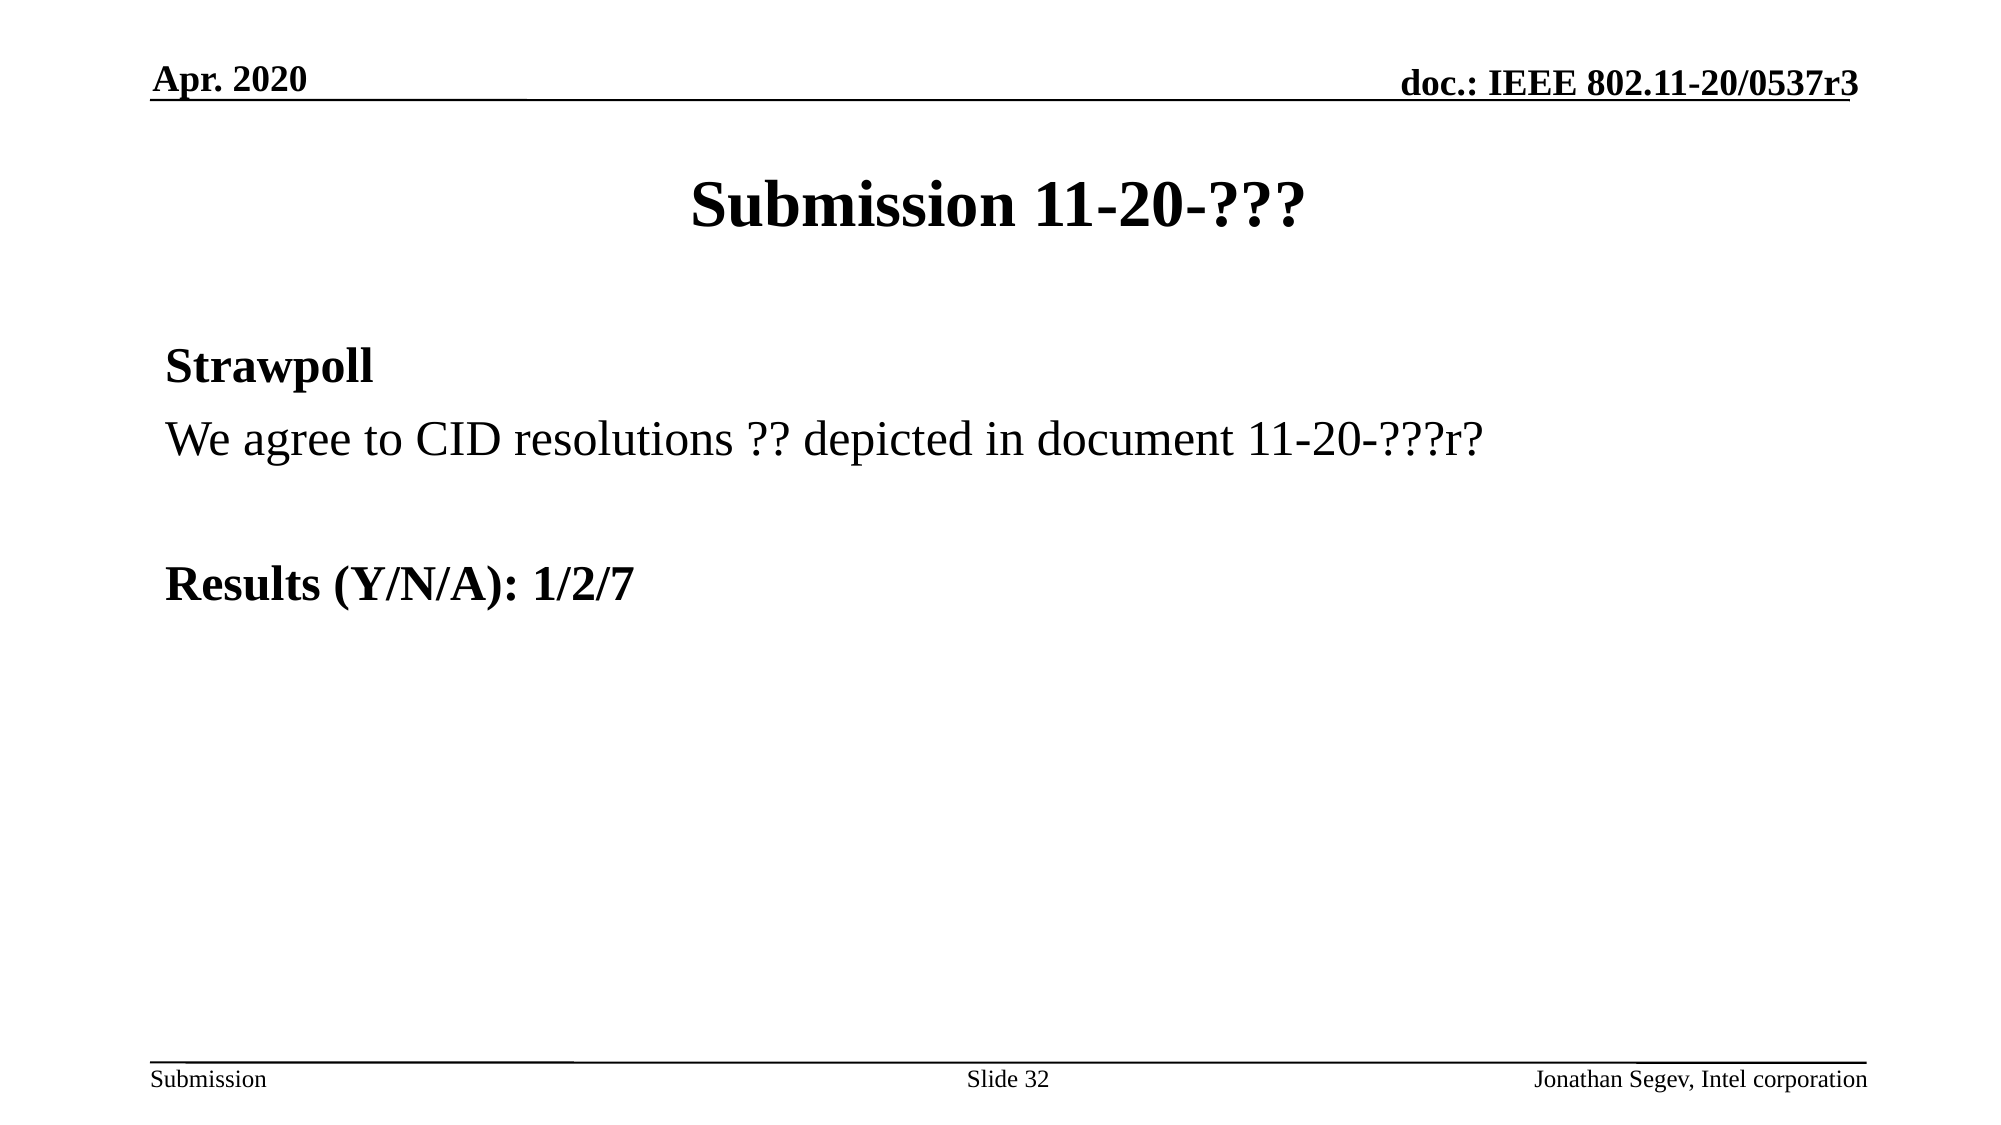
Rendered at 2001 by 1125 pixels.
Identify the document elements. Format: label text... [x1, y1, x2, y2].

title Submission 11-20-??? [149, 112, 1850, 288]
slide_number Slide 32 [950, 1061, 1067, 1123]
list Strawpoll We agree to CID resolutions ?? depicted in document 11-20-???r? Results (Y/N/A): 1/2/7 [149, 324, 1850, 1000]
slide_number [152, 54, 563, 100]
footer Jonathan Segev, Intel corporation [1171, 1061, 1869, 1093]
